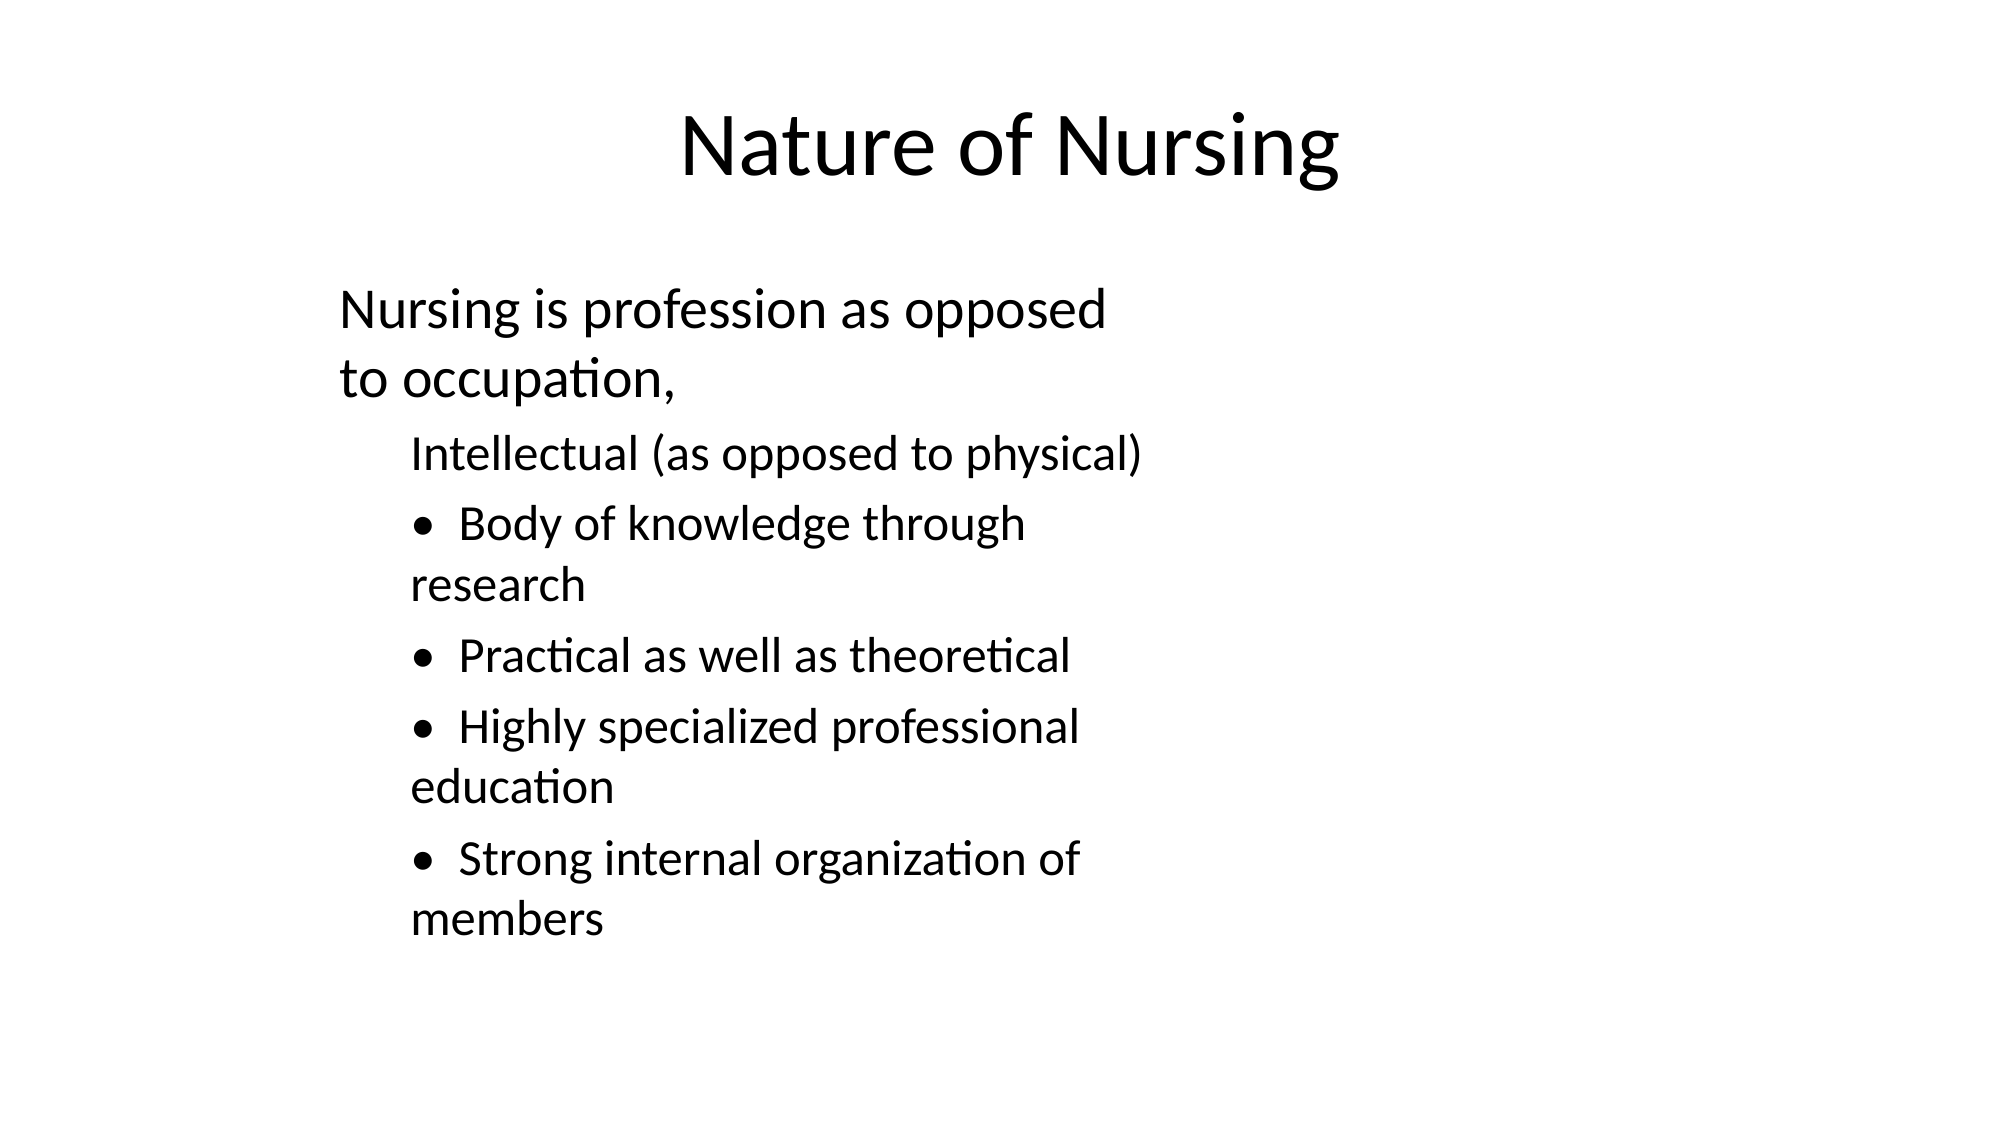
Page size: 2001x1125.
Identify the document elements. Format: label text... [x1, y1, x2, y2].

title Nature of Nursing [99, 45, 1900, 233]
list Nursing is profession as opposed to occupation, Intellectual (as opposed to physical) • Body of knowledge through research • Practical as well as theoretical • Highly specialized professional education • Strong internal organization of members [324, 262, 1163, 1005]
